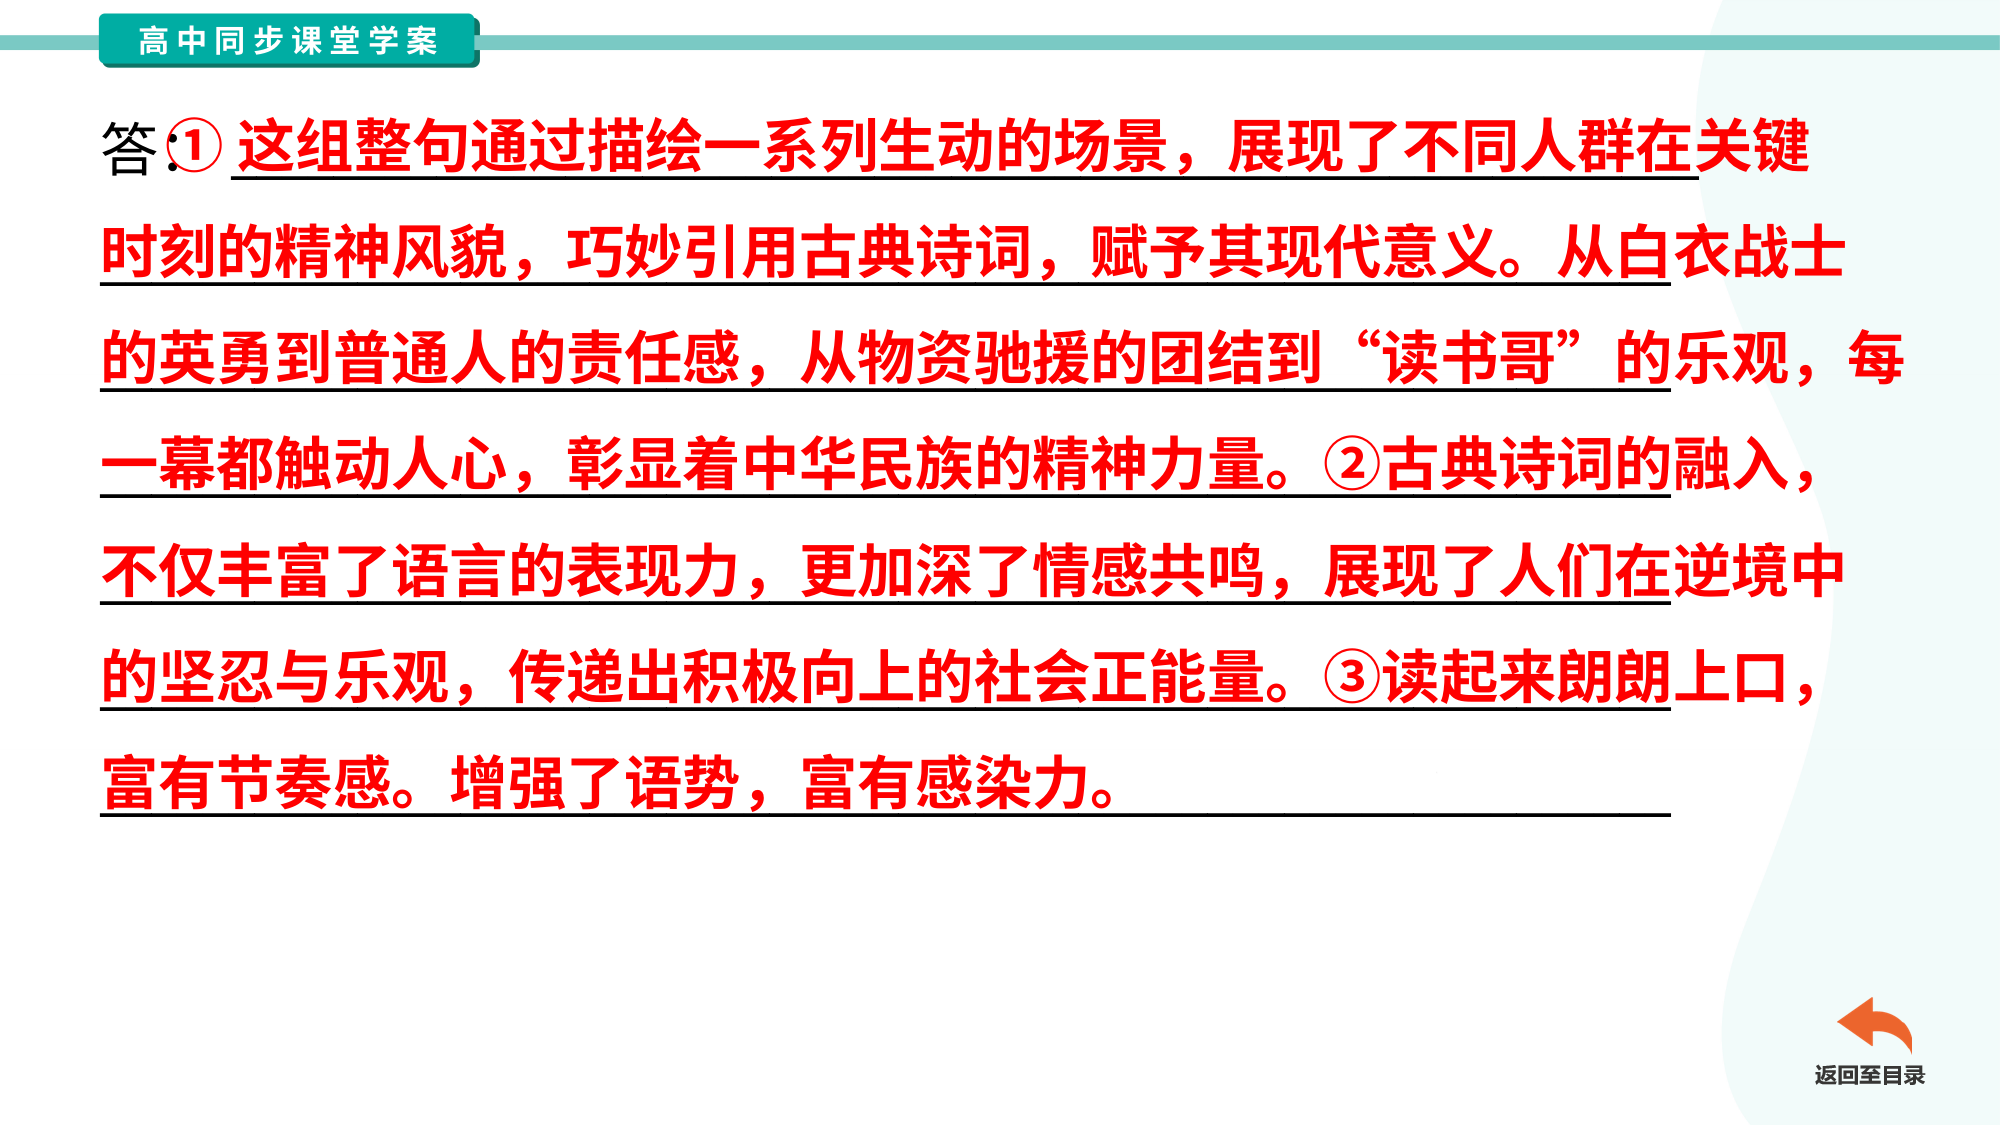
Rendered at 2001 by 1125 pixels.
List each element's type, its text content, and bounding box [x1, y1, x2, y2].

text_box ①这组整句通过描绘一系列生动的场景，展现了不同人群在关键 时刻的精神风貌，巧妙引用古典诗词，赋予其现代意义。从白衣战士 的英勇到普通人的责任感，从物资驰援的团结到“读书哥”的乐观，每 一幕都触动人心，彰显着中华民族的精神力量。②古典诗词的融入， 不仅丰富了语言的表现力，更加深了情感共鸣，展现了人们在逆境中 的坚忍与乐观，传递出积极向上的社会正能量。③读起来朗朗上口， 富有节奏感。增强了语势，富有感染力。 [100, 72, 1899, 817]
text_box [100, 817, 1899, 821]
picture [0, 0, 2000, 1125]
